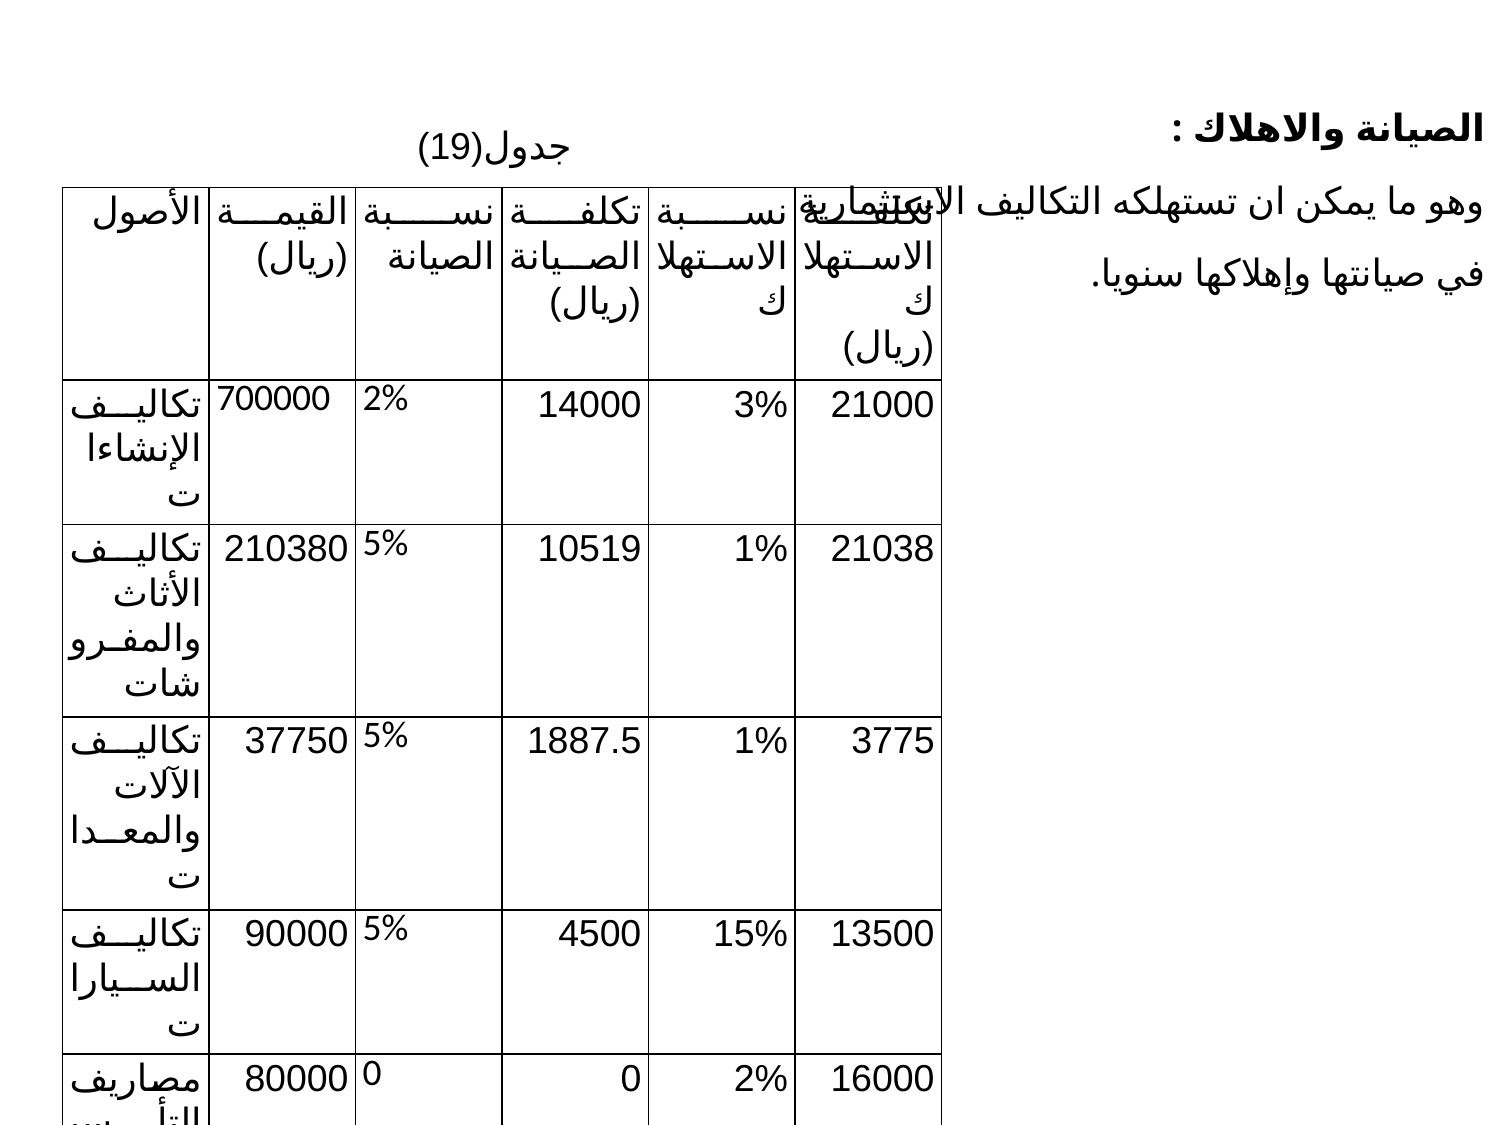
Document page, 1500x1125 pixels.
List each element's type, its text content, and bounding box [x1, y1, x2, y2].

text_box الصيانة والاهلاك : وهو ما يمكن ان تستهلكه التكاليف الاستثمارية في صيانتها وإهلاكها سنويا. [425, 37, 1500, 302]
table_cell 5% [356, 911, 501, 1053]
table_cell 0 [356, 1055, 501, 1125]
table_cell 37750 [210, 718, 355, 909]
table_header نسبة الاستهلاك [649, 188, 794, 379]
table_cell 5% [356, 718, 501, 909]
table_cell 2% [649, 1055, 794, 1125]
table_cell 2% [356, 381, 501, 524]
table_cell 0 [503, 1055, 648, 1125]
table_header الأصول [63, 188, 208, 379]
table_cell 90000 [210, 911, 355, 1053]
table_cell 14000 [503, 381, 648, 524]
table_cell 210380 [210, 525, 355, 716]
table_cell تكاليف الأثاث والمفروشات [63, 525, 208, 716]
table_cell 1% [649, 718, 794, 909]
table_cell 15% [649, 911, 794, 1053]
table_cell 13500 [796, 911, 941, 1053]
table_header تكلفة الاستهلاك (ريال) [796, 188, 941, 379]
table_header تكلفة الصيانة (ريال) [503, 188, 648, 379]
text_box جدول(19) [402, 114, 587, 175]
table_cell 10519 [503, 525, 648, 716]
table_header نسبة الصيانة [356, 188, 501, 379]
table_cell 16000 [796, 1055, 941, 1125]
table_cell 4500 [503, 911, 648, 1053]
table_cell 5% [356, 525, 501, 716]
table_cell تكاليف الآلات والمعدات [63, 718, 208, 909]
table_cell 3775 [796, 718, 941, 909]
table_cell تكاليف الإنشاءات [63, 381, 208, 524]
table_cell 80000 [210, 1055, 355, 1125]
table_cell 700000 [210, 381, 355, 524]
table_cell 21000 [796, 381, 941, 524]
table_cell 1887.5 [503, 718, 648, 909]
table_cell تكاليف السيارات [63, 911, 208, 1053]
table_cell 21038 [796, 525, 941, 716]
table_header القيمة (ريال) [210, 188, 355, 379]
table_cell 1% [649, 525, 794, 716]
table_cell 3% [649, 381, 794, 524]
table_cell مصاريف التأسيس [63, 1055, 208, 1125]
